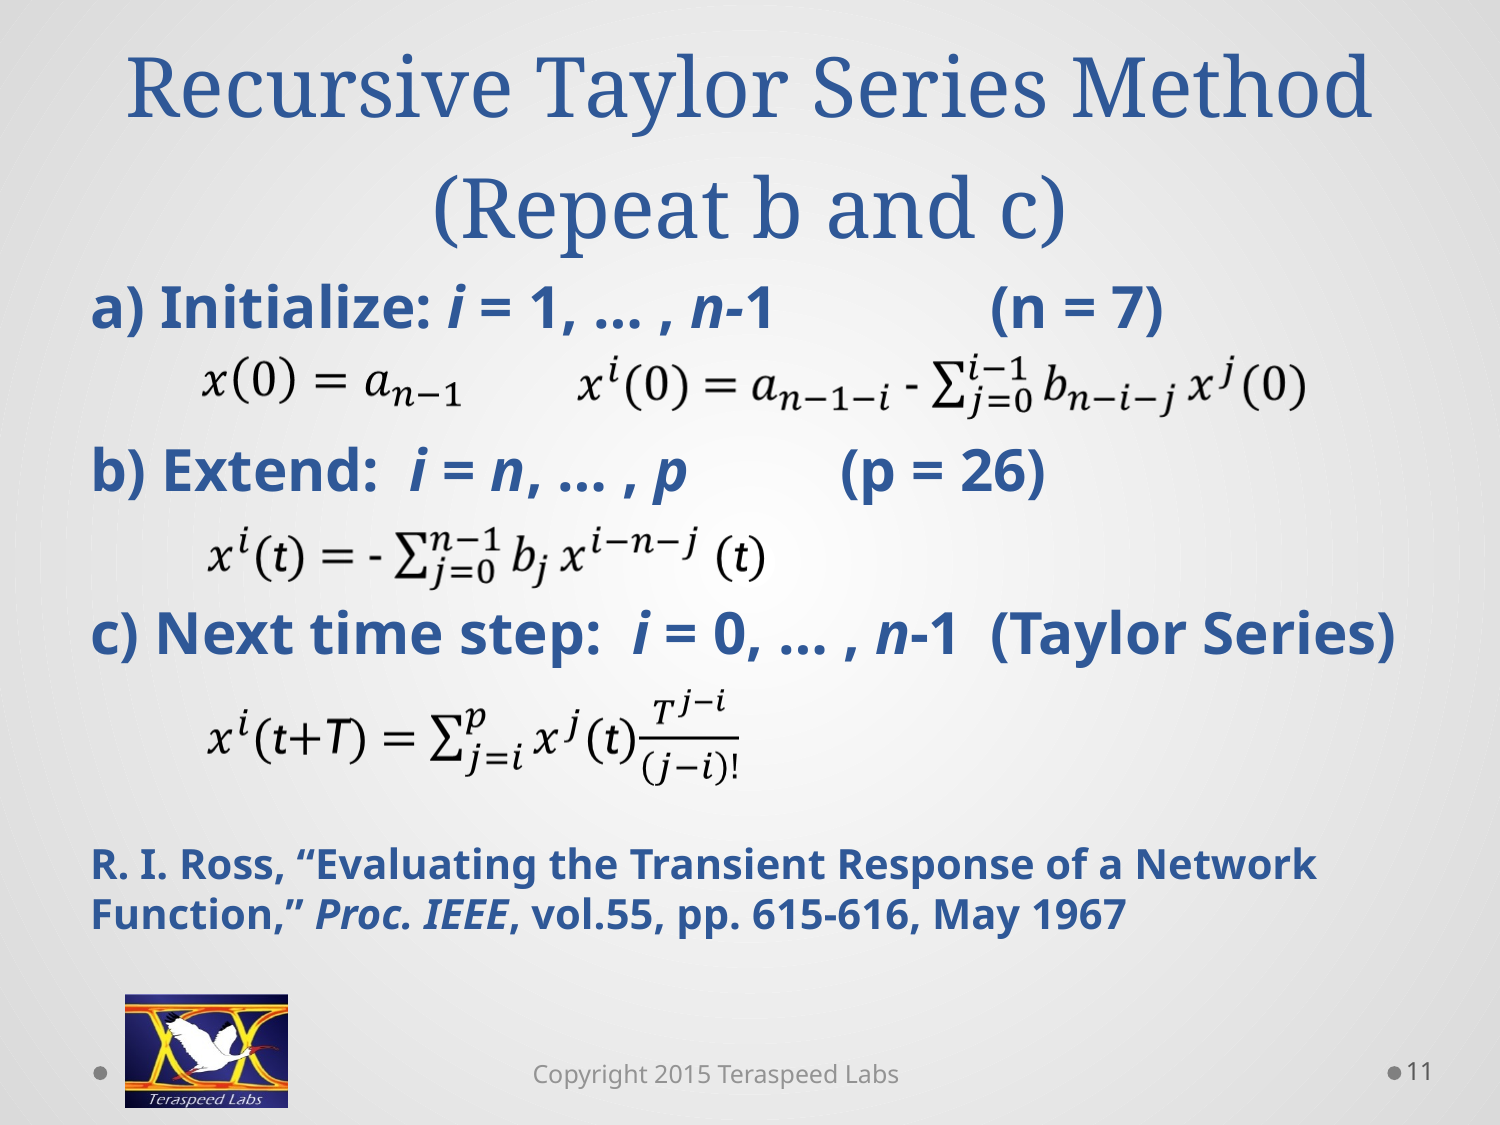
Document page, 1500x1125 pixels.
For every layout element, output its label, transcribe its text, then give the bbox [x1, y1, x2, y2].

text_box [186, 339, 502, 416]
list a) Initialize: i = 1, … , n-1 (n = 7) b) Extend: i = n, … , p (p = 26) c) Next time step: i = 0, … , n-1 (Taylor Series) R. I. Ross, “Evaluating the Transient Response of a Network Function,” Proc. IEEE, vol.55, pp. 615-616, May 1967 [75, 262, 1425, 1005]
slide_number 11 [1401, 1042, 1494, 1103]
picture [125, 1005, 288, 1108]
title Recursive Taylor Series Method (Repeat b and c) [75, 0, 1425, 262]
text_box [562, 339, 1347, 428]
text_box [180, 512, 784, 599]
text_box [191, 674, 826, 795]
footer Copyright 2015 Teraspeed Labs [525, 1043, 993, 1103]
